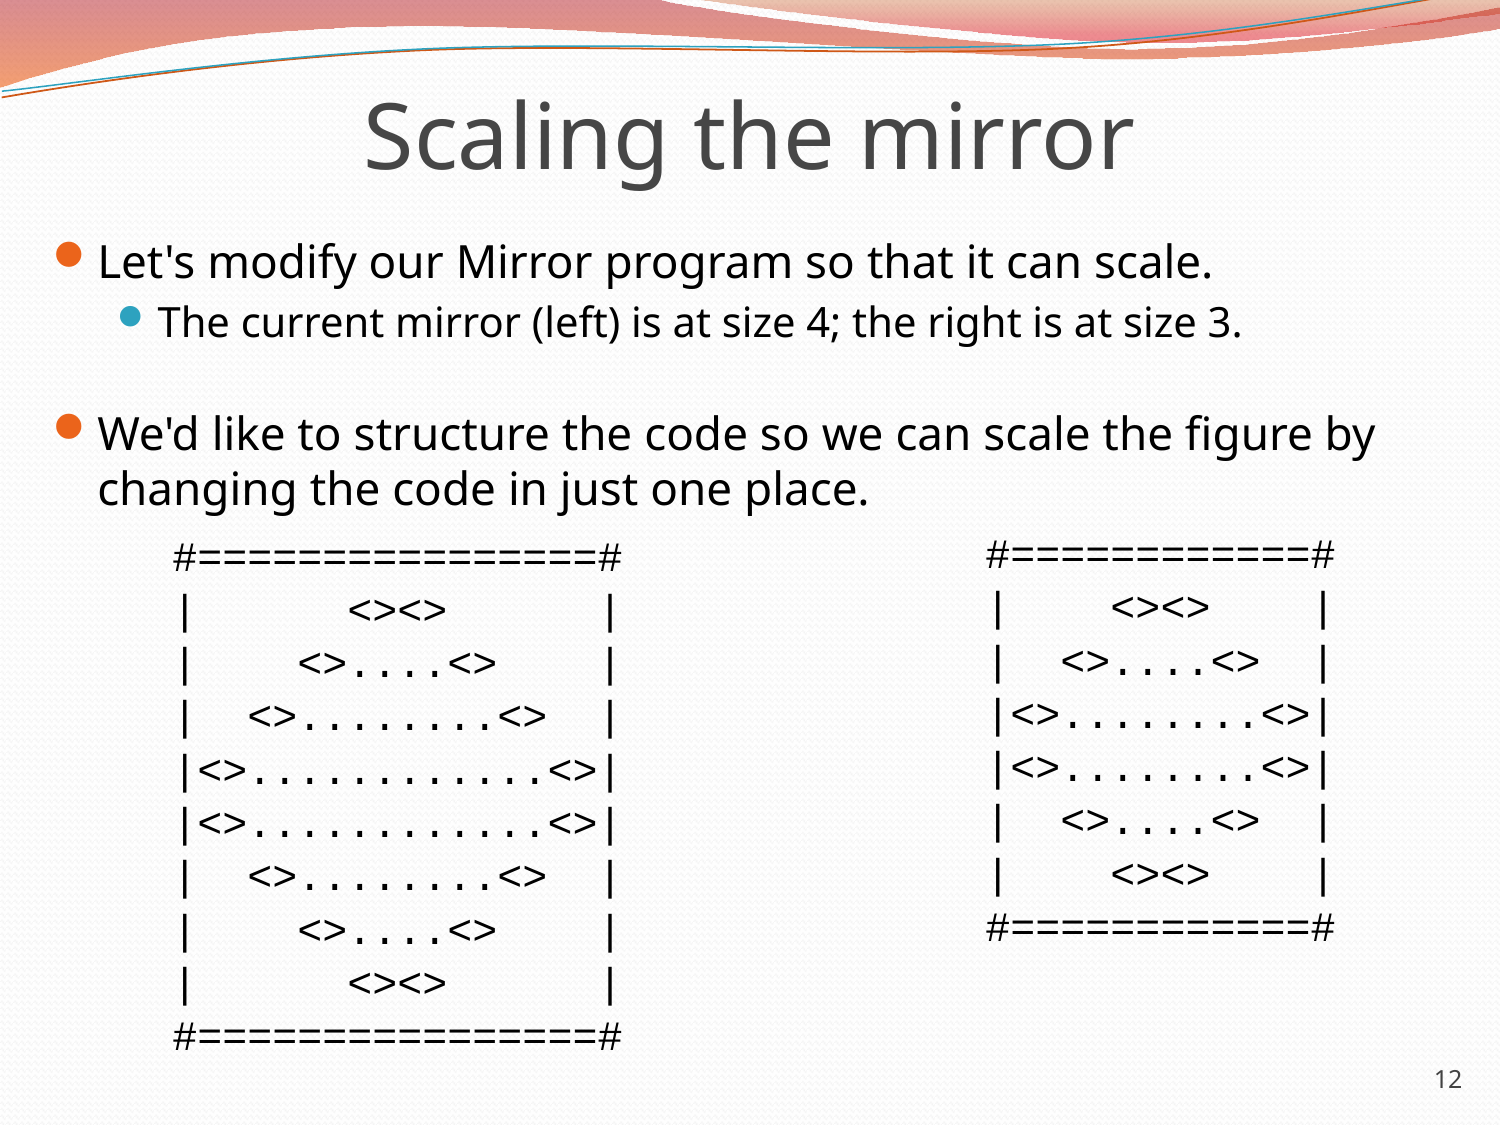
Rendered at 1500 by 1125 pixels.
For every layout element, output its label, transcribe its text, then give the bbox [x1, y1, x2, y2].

text_box #================# | <><> | | <>....<> | | <>........<> | |<>............<>| |<>............<>| | <>........<> | | <>....<> | | <><> | #================# [138, 527, 638, 1068]
list Let's modify our Mirror program so that it can scale. The current mirror (left) is at size 4; the right is at size 3. We'd like to structure the code so we can scale the figure by changing the code in just one place. [37, 224, 1500, 1075]
text_box #============# | <><> | | <>....<> | |<>........<>| |<>........<>| | <>....<> | | <><> | #============# [951, 525, 1375, 958]
title Scaling the mirror [75, 72, 1425, 188]
